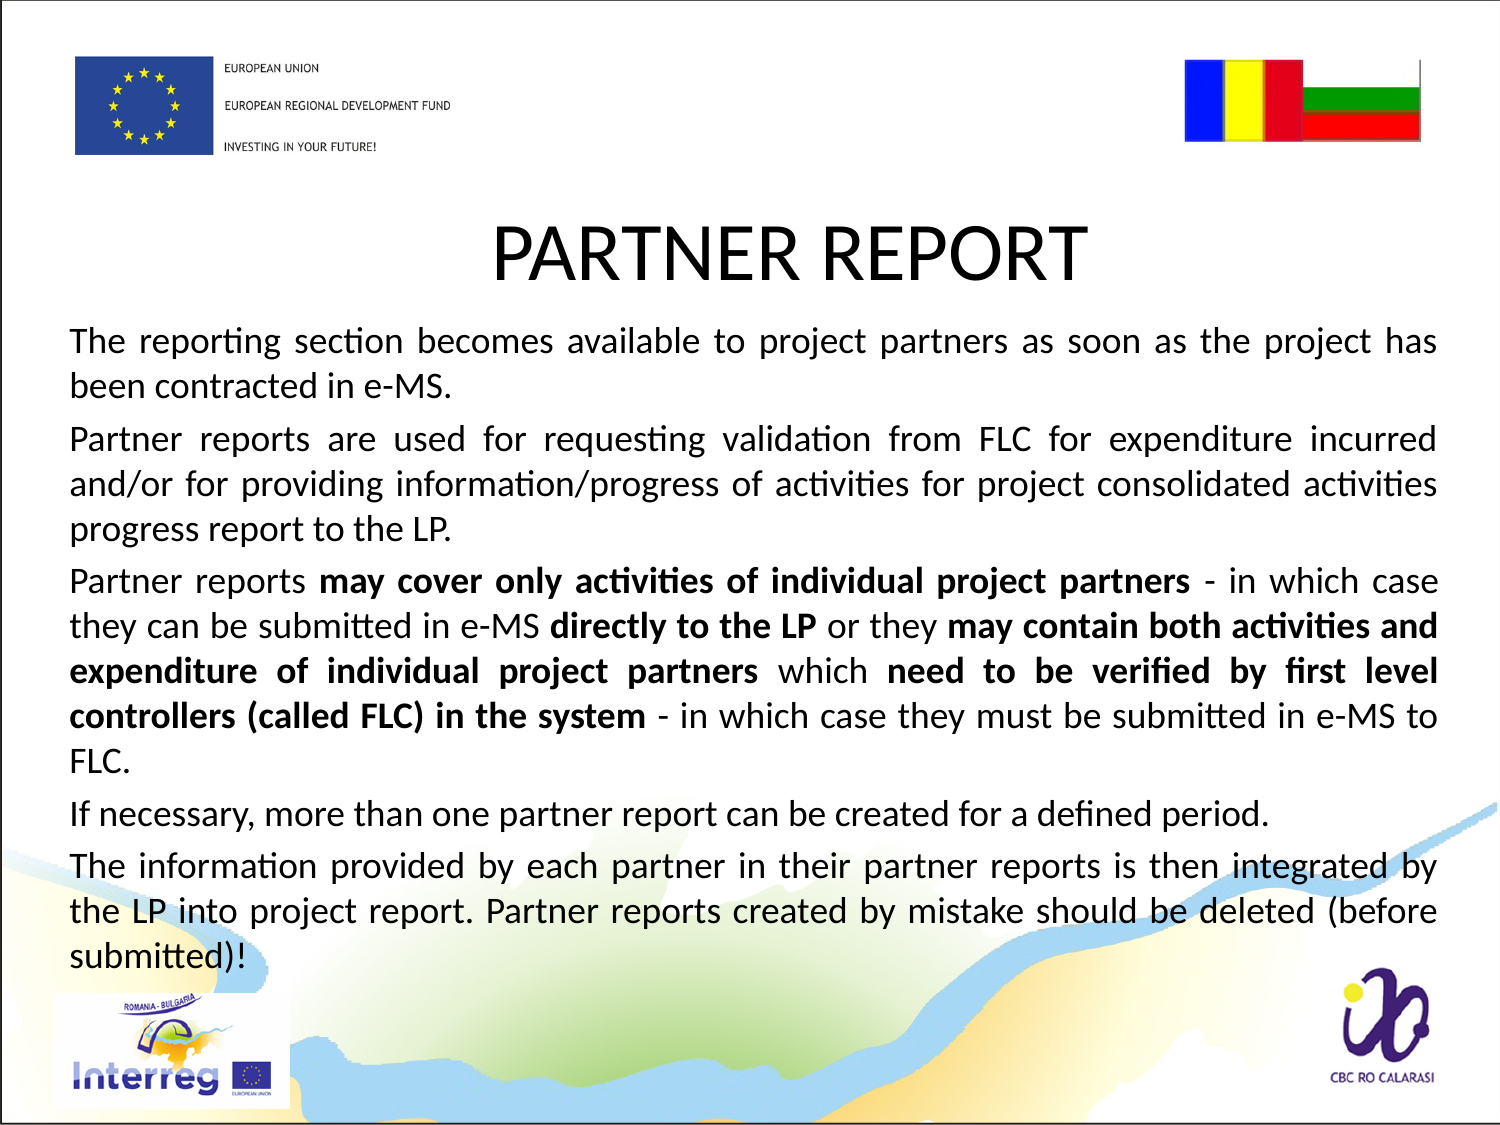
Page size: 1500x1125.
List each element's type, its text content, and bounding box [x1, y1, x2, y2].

picture [0, 0, 1500, 1125]
list The reporting section becomes available to project partners as soon as the project has been contracted in e-MS. Partner reports are used for requesting validation from FLC for expenditure incurred and/or for providing information/progress of activities for project consolidated activities progress report to the LP. Partner reports may cover only activities of individual project partners - in which case they can be submitted in e-MS directly to the LP or they may contain both activities and expenditure of individual project partners which need to be verified by first level controllers (called FLC) in the system - in which case they must be submitted in e-MS to FLC. If necessary, more than one partner report can be created for a defined period. The information provided by each partner in their partner reports is then integrated by the LP into project report. Partner reports created by mistake should be deleted (before submitted)! [54, 256, 1455, 1034]
title PARTNER REPORT [437, 181, 1163, 256]
